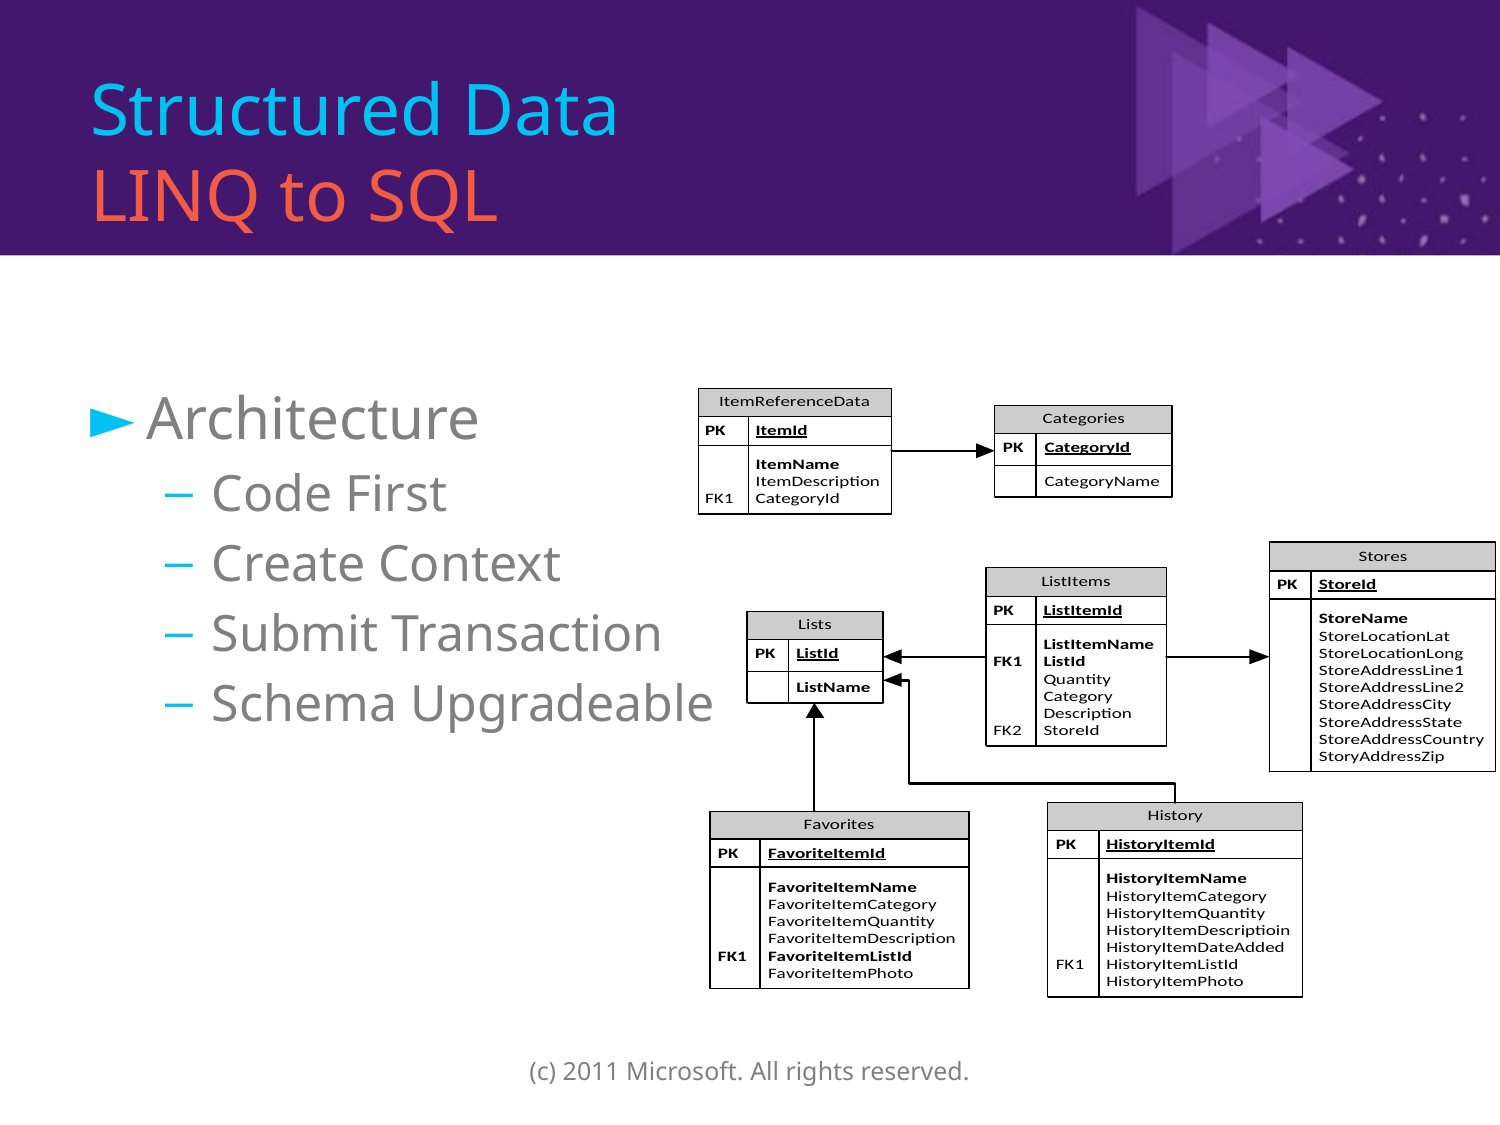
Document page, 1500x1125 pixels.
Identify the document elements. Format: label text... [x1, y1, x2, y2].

picture [0, 0, 1500, 255]
list Architecture Code First Create Context Submit Transaction Schema Upgradeable [75, 373, 1425, 1005]
footer (c) 2011 Microsoft. All rights reserved. [512, 1042, 988, 1103]
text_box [693, 385, 1500, 1000]
title Structured Data LINQ to SQL [75, 56, 1425, 244]
